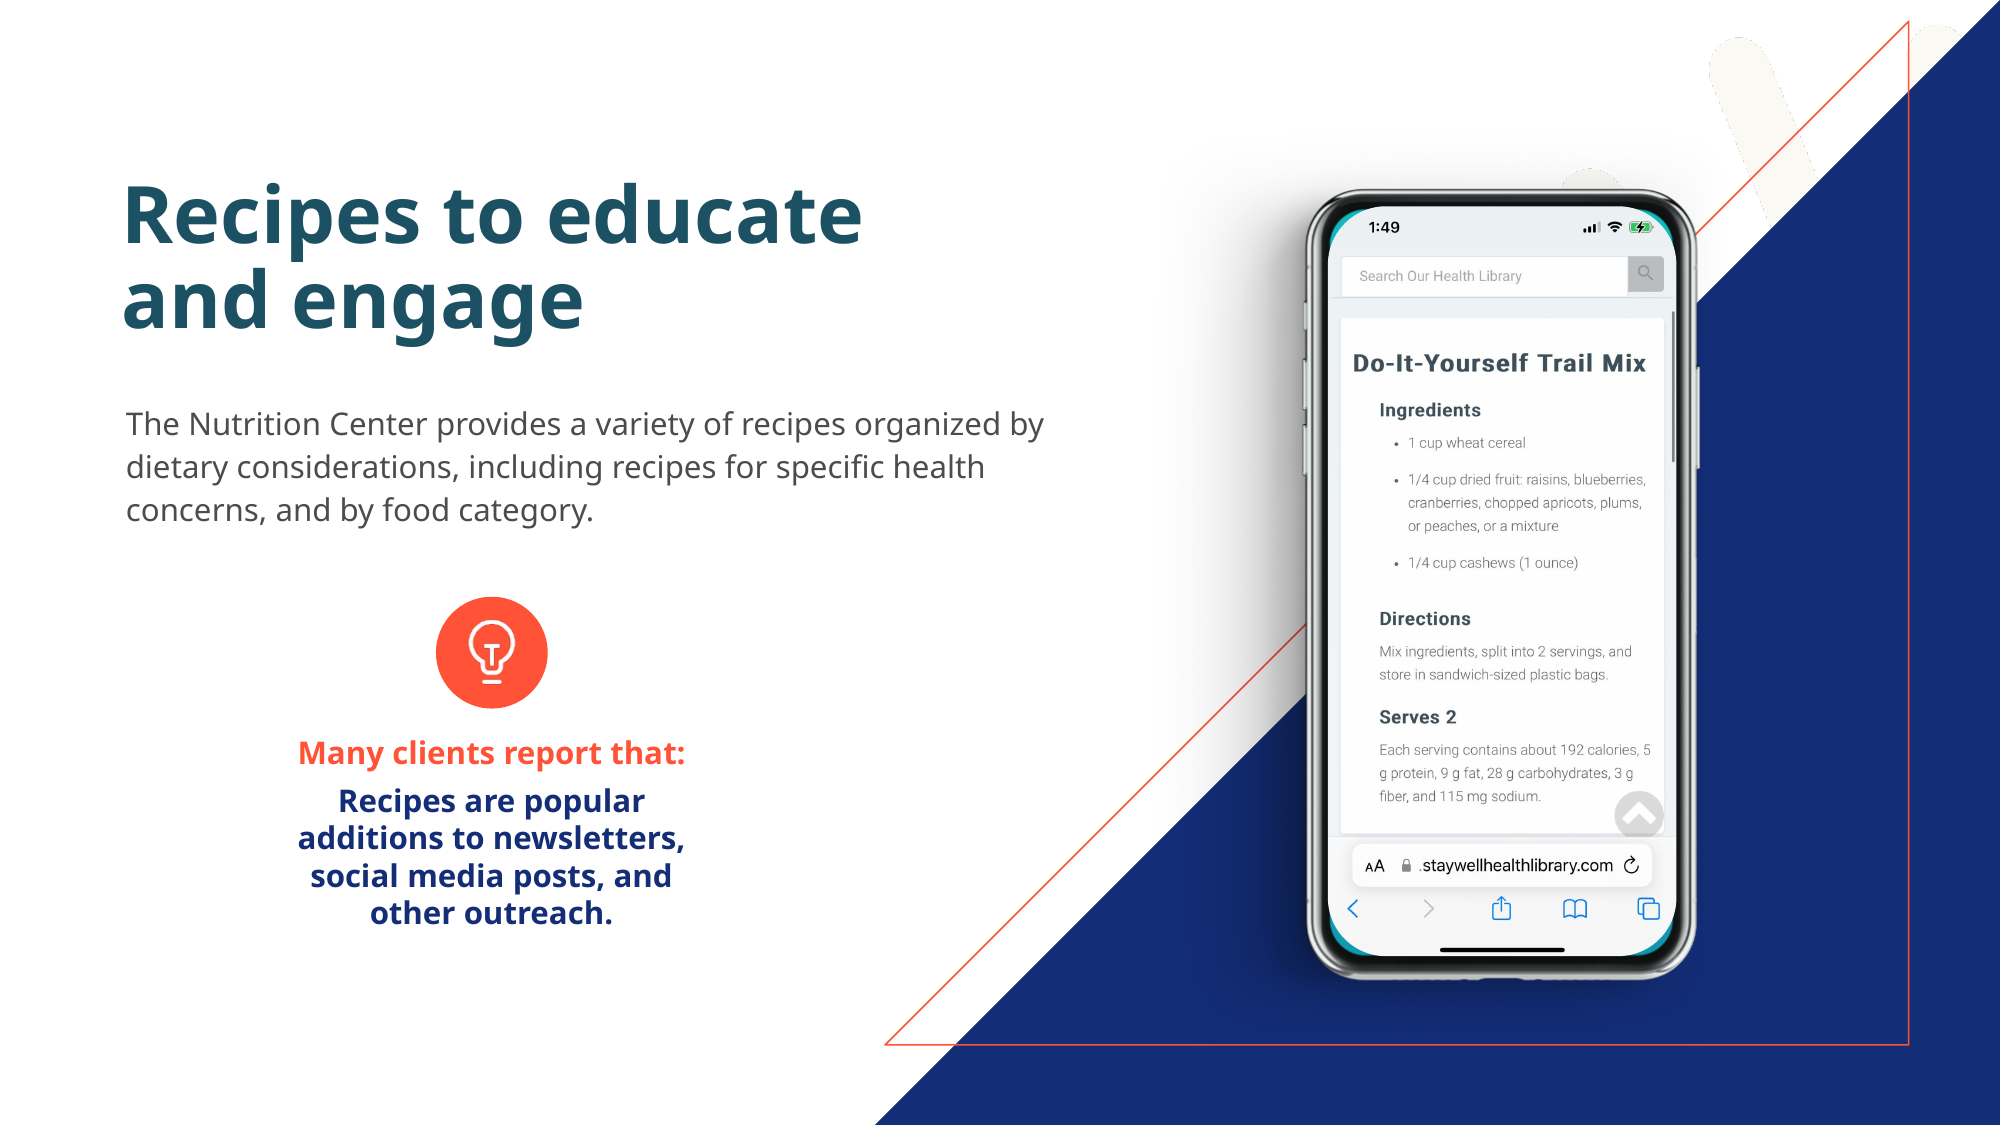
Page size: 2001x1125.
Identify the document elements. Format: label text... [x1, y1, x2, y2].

list The Nutrition Center provides a variety of recipes organized by dietary considerations, including recipes for specific health concerns, and by food category. [125, 391, 1071, 995]
text_box Many clients report that: Recipes are popular additions to newsletters, social media posts, and other outreach. [281, 718, 703, 984]
title Recipes to educate and engage [121, 135, 1227, 354]
picture [999, 90, 2001, 1102]
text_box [435, 596, 548, 709]
